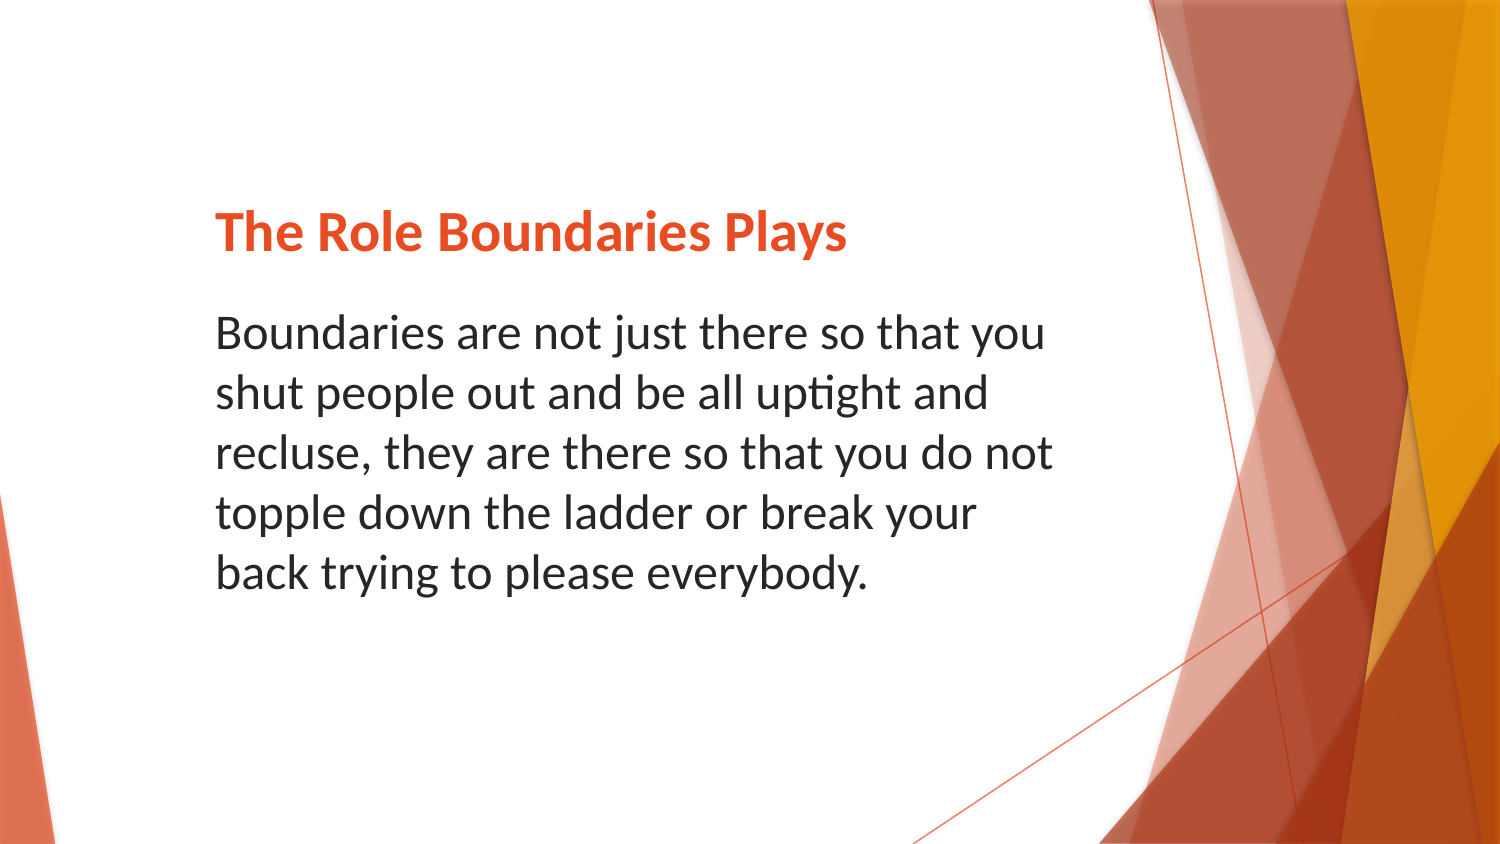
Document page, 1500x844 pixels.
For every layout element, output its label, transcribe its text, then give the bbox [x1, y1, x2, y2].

list Boundaries are not just there so that you shut people out and be all uptight and recluse, they are there so that you do not topple down the ladder or break your back trying to please everybody. [200, 291, 1093, 718]
title The Role Boundaries Plays [200, 185, 1258, 285]
